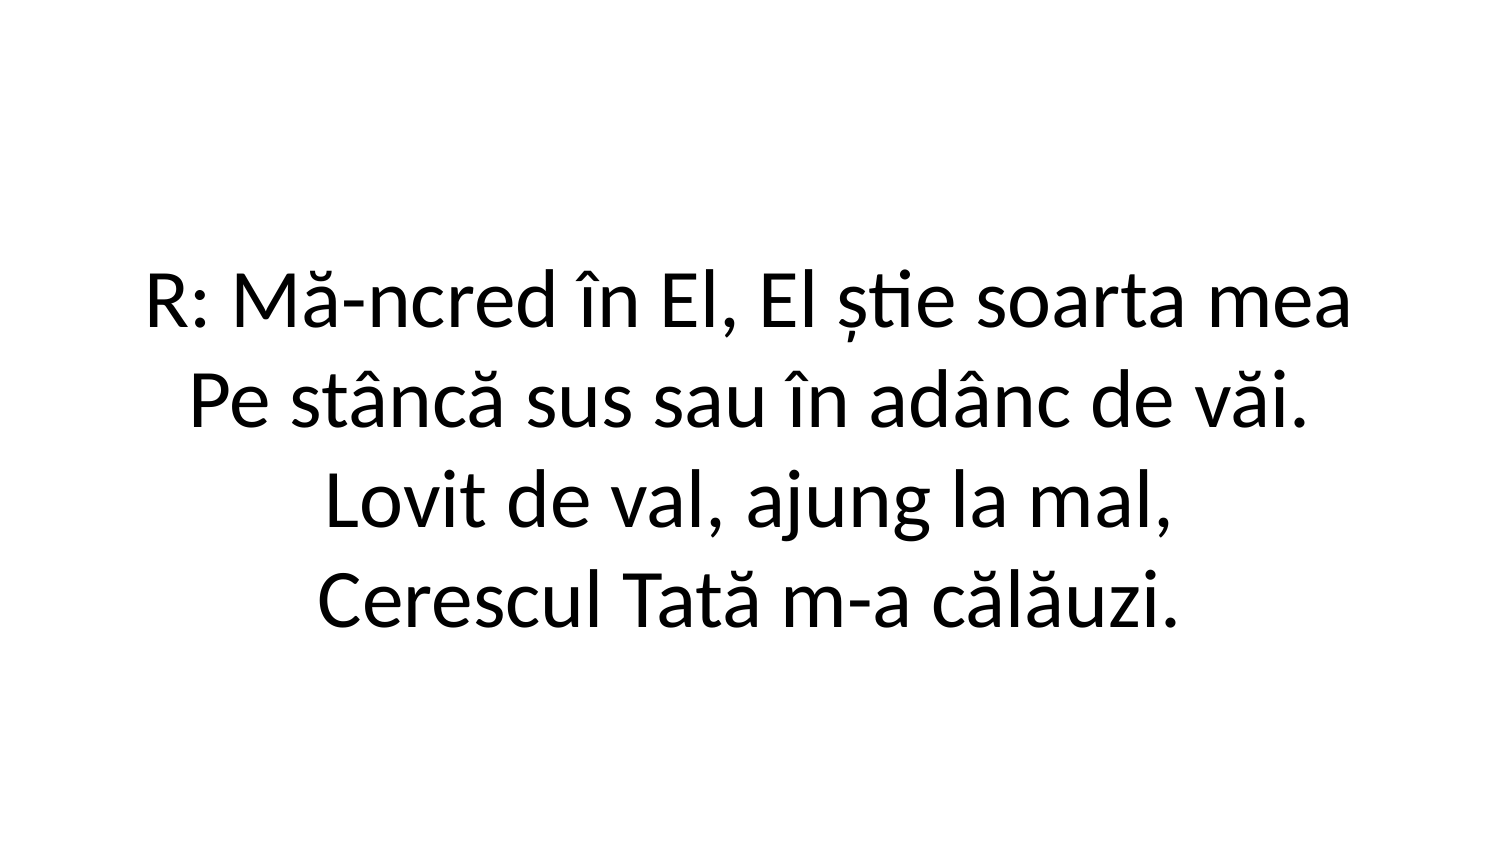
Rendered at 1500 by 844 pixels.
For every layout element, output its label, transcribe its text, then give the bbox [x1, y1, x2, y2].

text_box R: Mă-ncred în El, El știe soarta mea Pe stâncă sus sau în adânc de văi. Lovit de val, ajung la mal, Cerescul Tată m-a călăuzi. [129, 192, 1371, 652]
